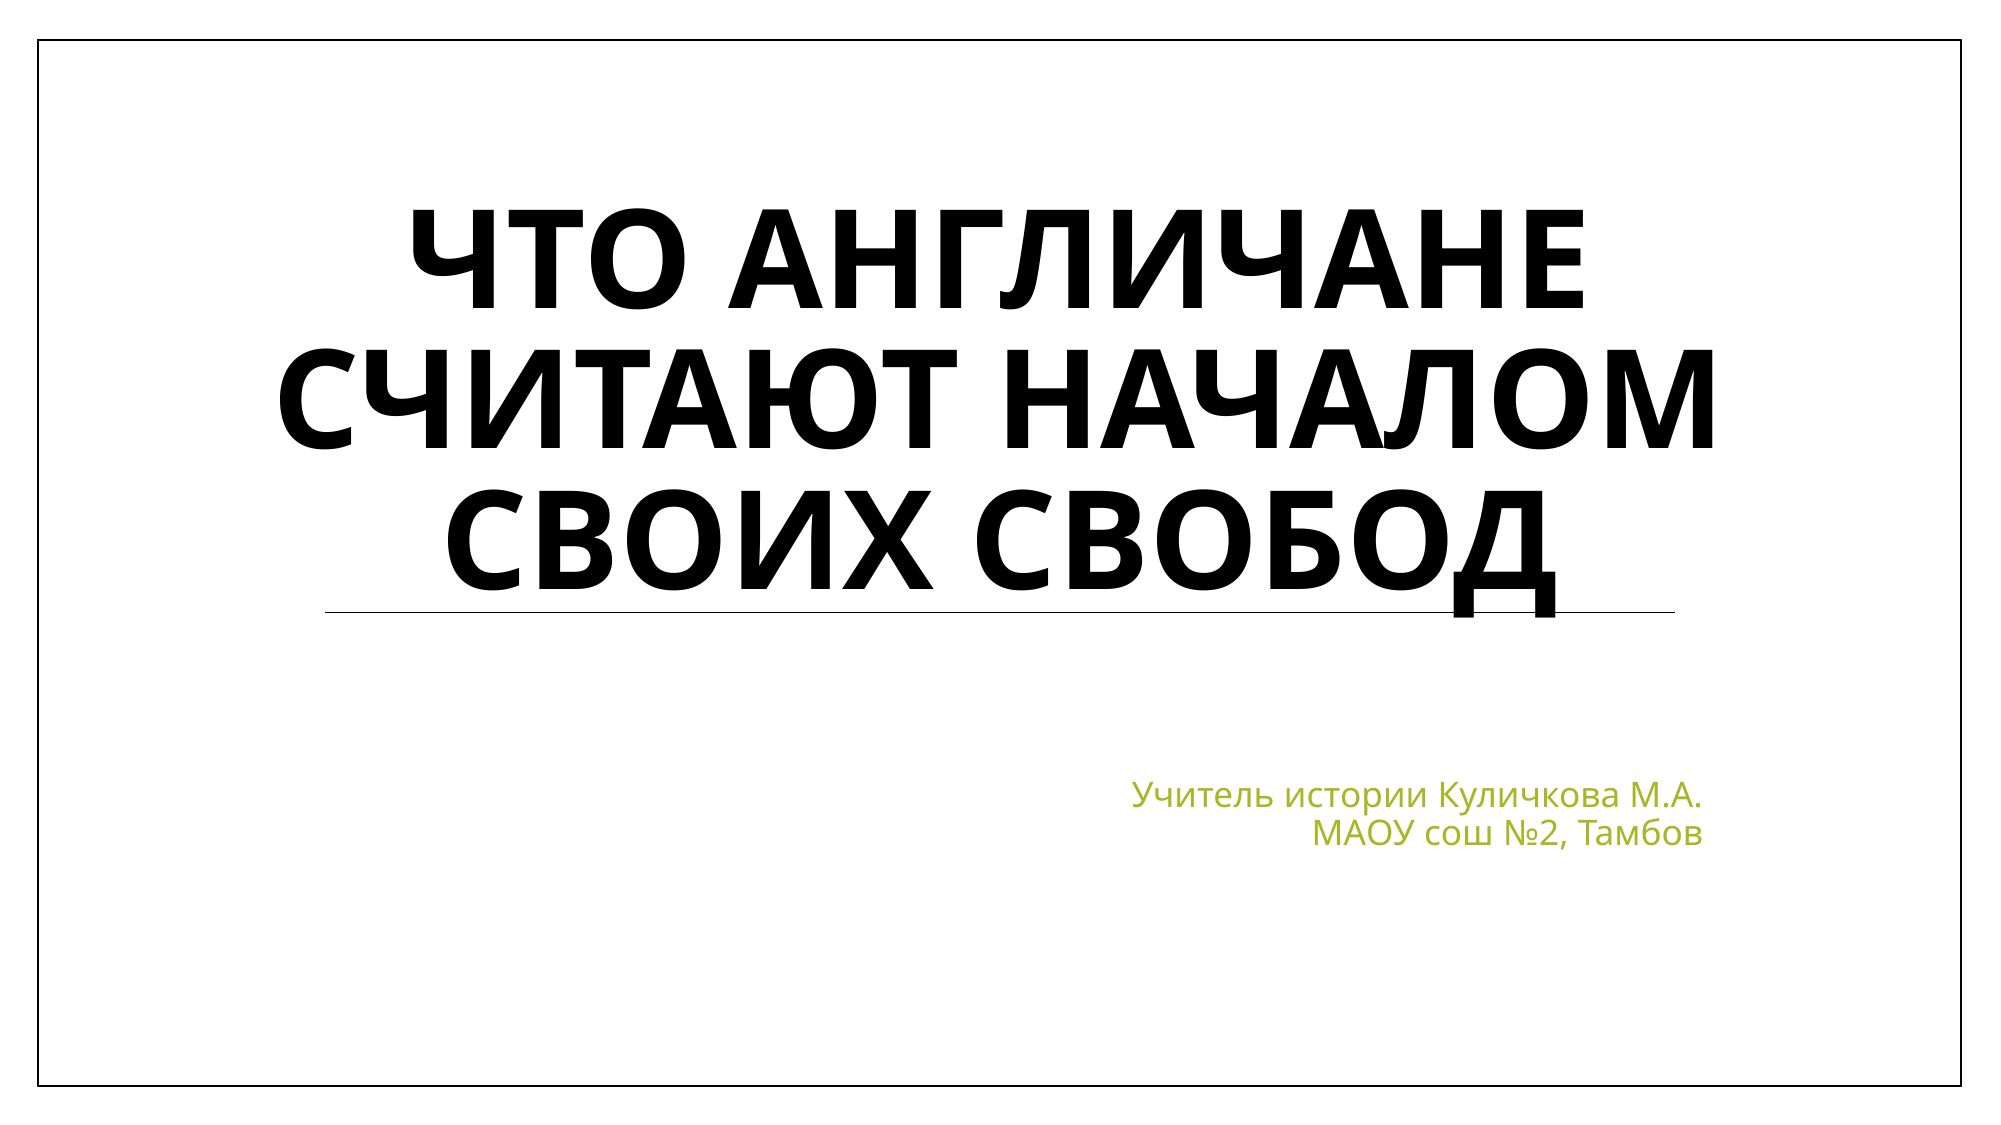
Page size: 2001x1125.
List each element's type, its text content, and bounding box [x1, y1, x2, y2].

title Что англичане считают началом своих свобод [182, 144, 1818, 625]
subtitle Учитель истории Куличкова М.А. МАОУ сош №2, Тамбов [280, 634, 1719, 863]
